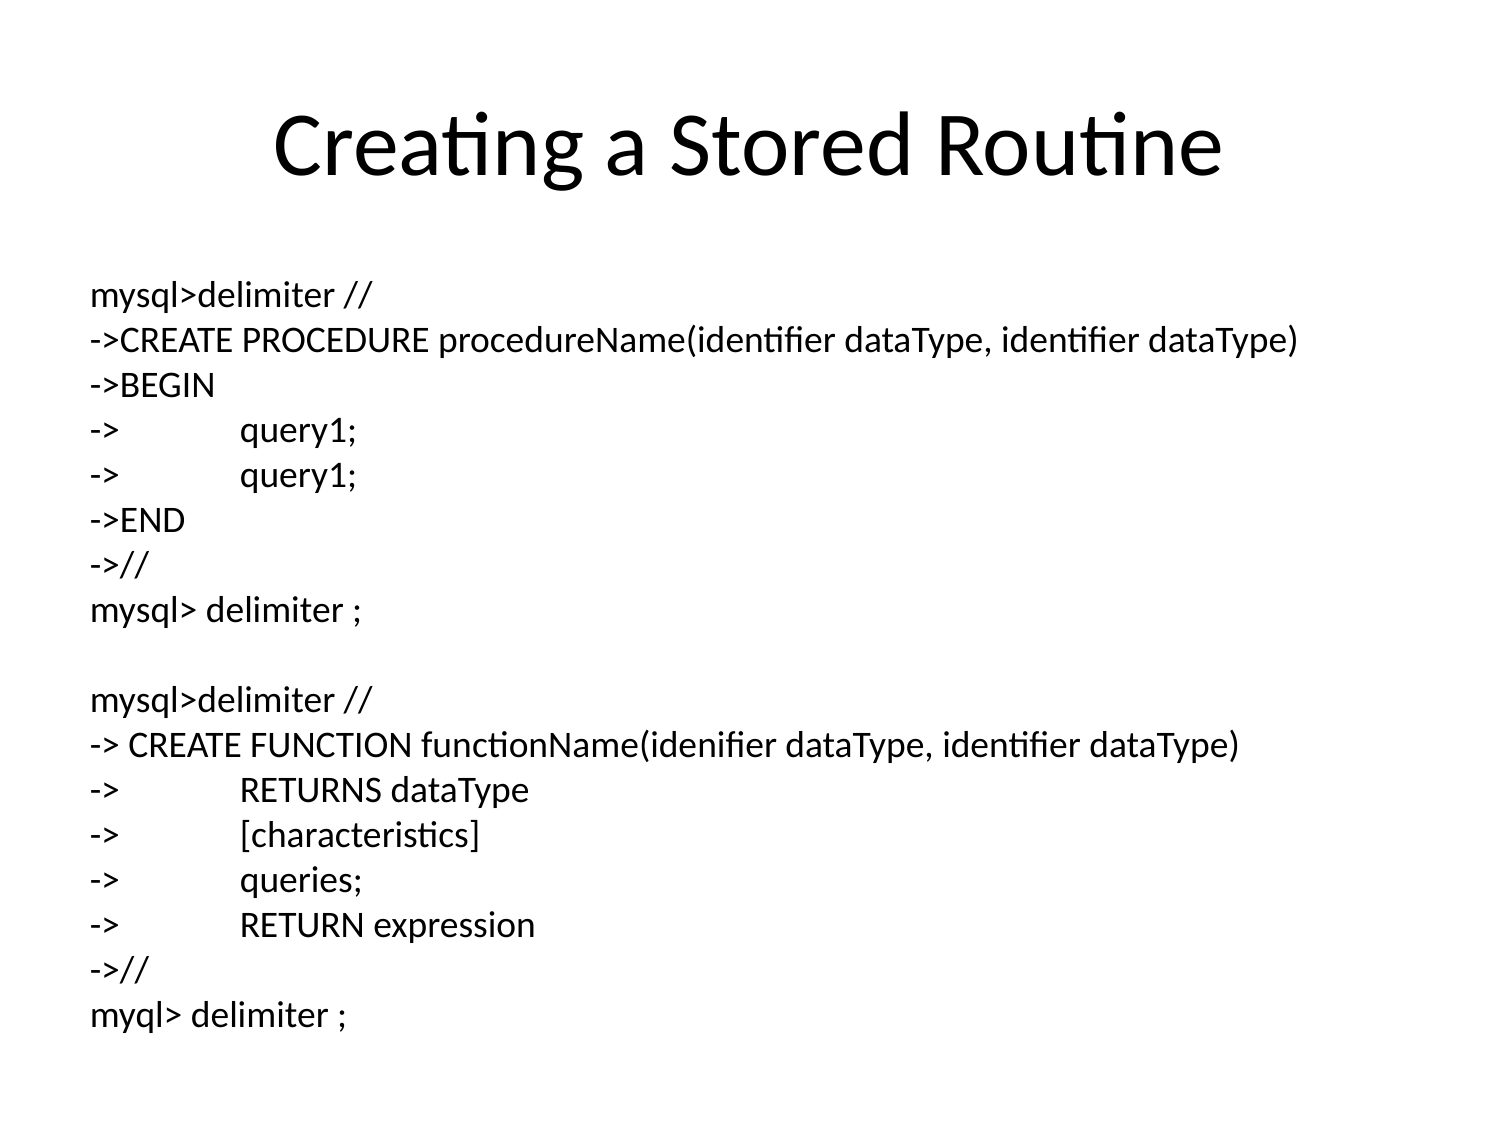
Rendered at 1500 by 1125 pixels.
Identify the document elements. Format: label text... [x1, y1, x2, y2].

title Creating a Stored Routine [75, 45, 1425, 233]
text_box mysql>delimiter // ->CREATE PROCEDURE procedureName(identifier dataType, identifier dataType) ->BEGIN -> query1; -> query1; ->END ->// mysql> delimiter ; mysql>delimiter // -> CREATE FUNCTION functionName(idenifier dataType, identifier dataType) -> RETURNS dataType -> [characteristics] -> queries; -> RETURN expression ->// myql> delimiter ; [74, 262, 1438, 1043]
